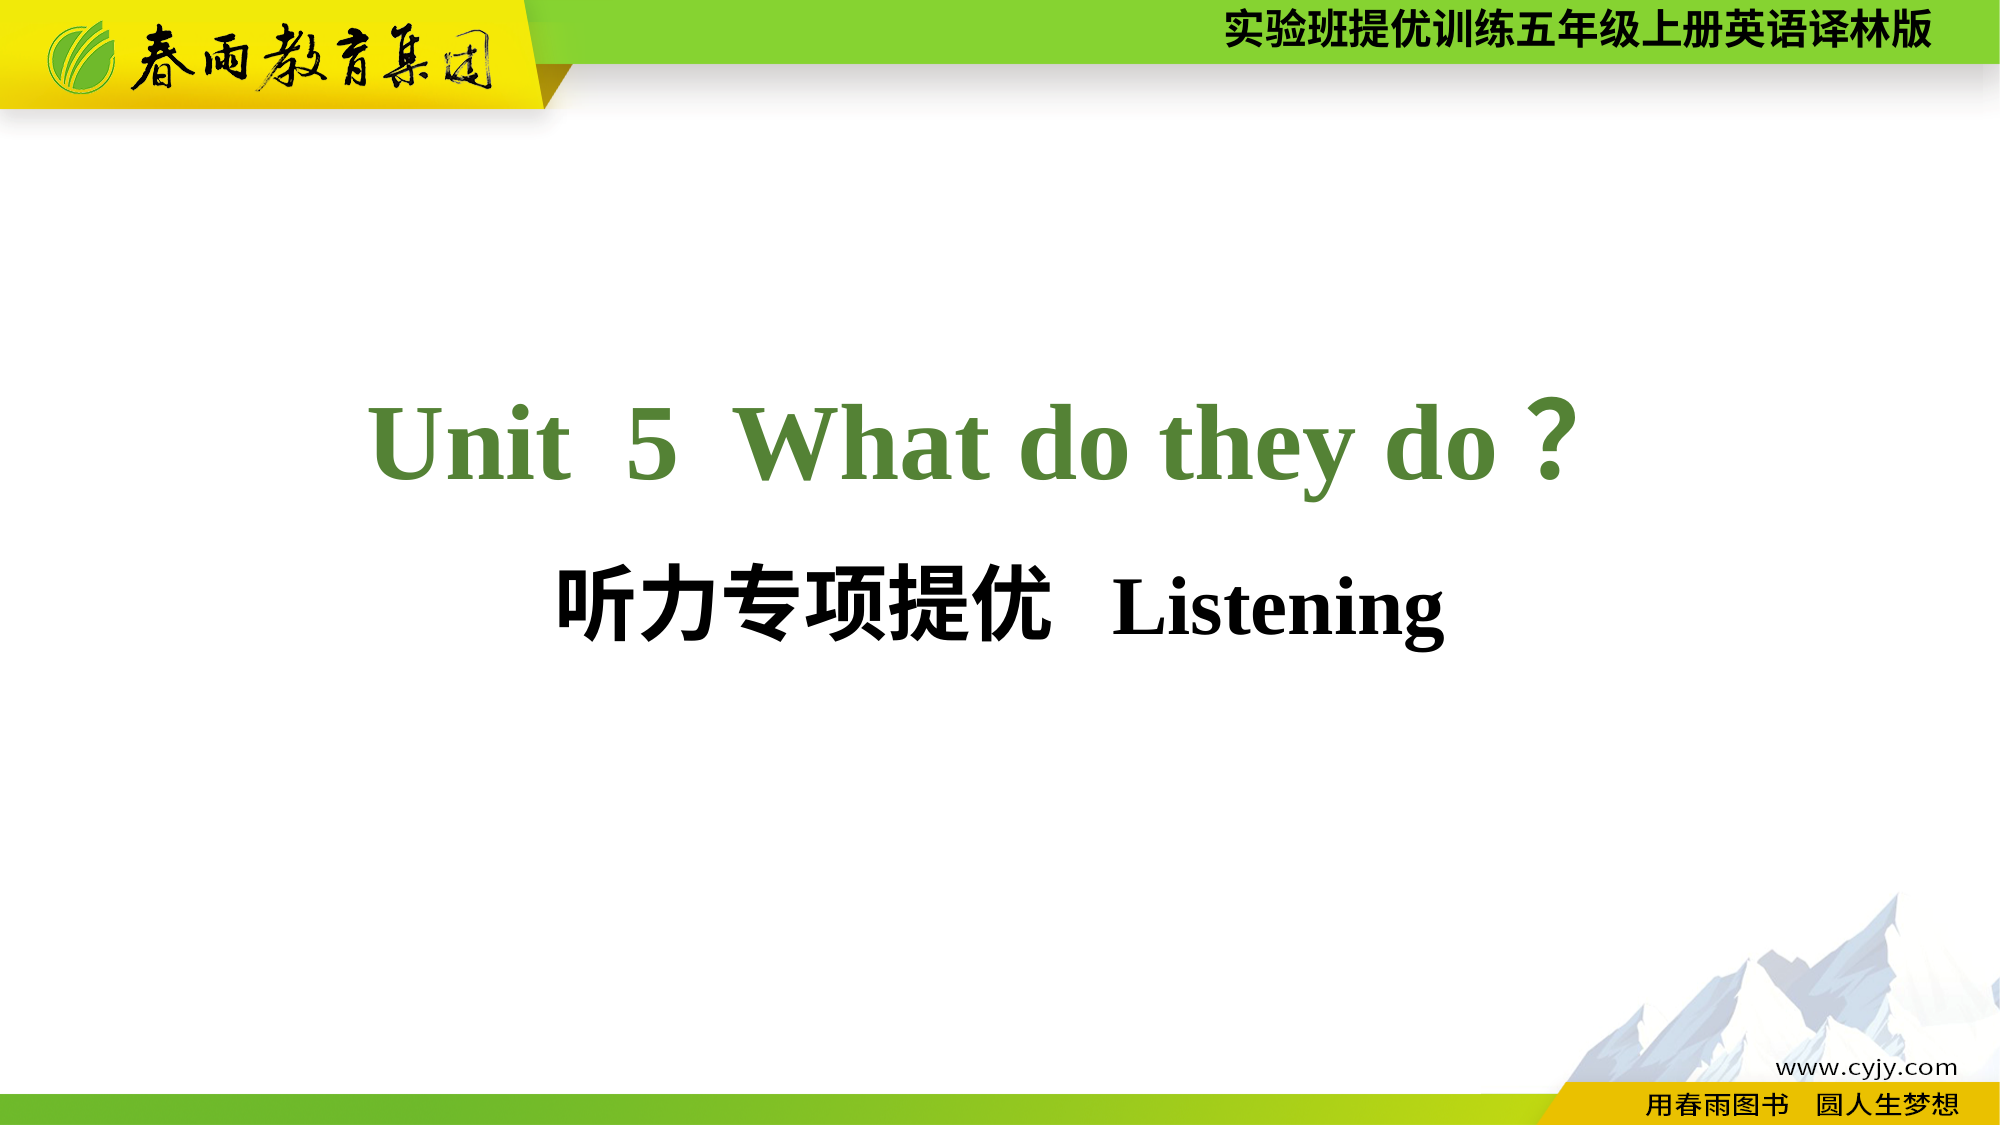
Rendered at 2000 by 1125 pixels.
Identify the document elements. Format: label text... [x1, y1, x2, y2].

picture [0, 659, 2000, 1125]
text_box Unit 5 What do they do？ 听力专项提优 Listening [0, 298, 2000, 659]
picture [0, 0, 2000, 298]
